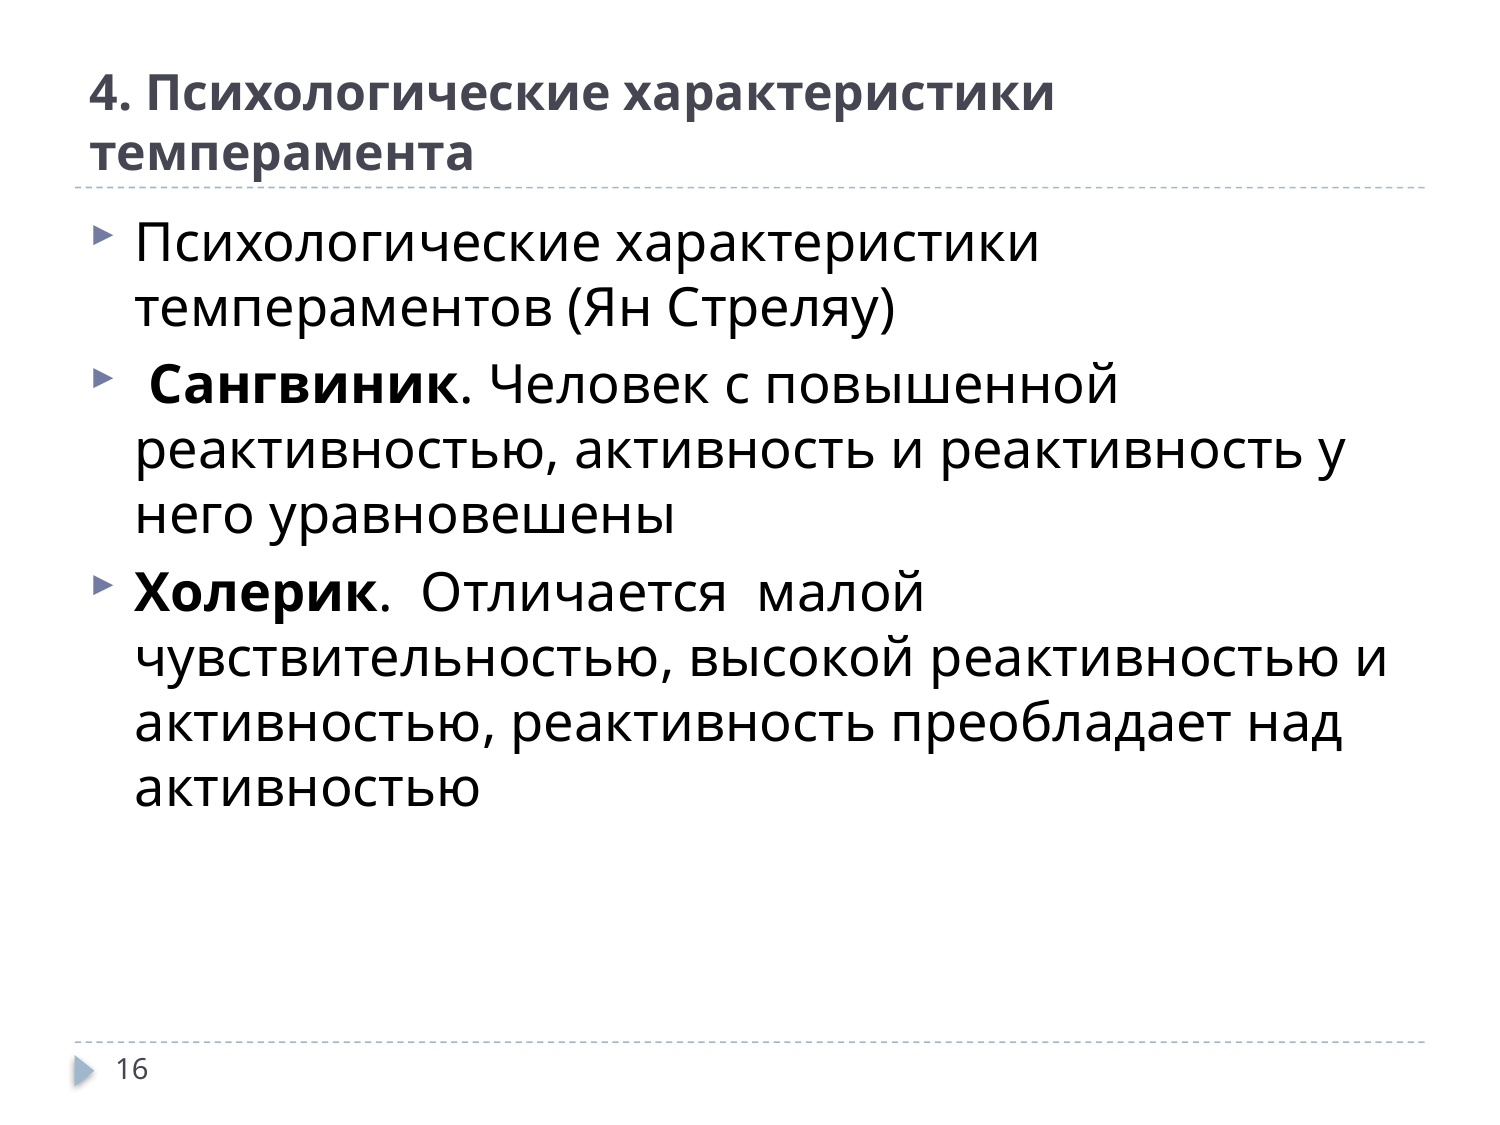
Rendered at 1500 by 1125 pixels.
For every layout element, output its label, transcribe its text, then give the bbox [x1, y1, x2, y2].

slide_number 16 [100, 1042, 426, 1103]
title 4. Психологические характеристики темперамента [75, 24, 1425, 188]
list Психологические характеристики темпераментов (Ян Стреляу) Сангвиник. Человек с повышенной реактивностью, активность и реактивность у него уравновешены Холерик. Отличается малой чувствительностью, высокой реактивностью и активностью, реактивность преобладает над активностью [75, 200, 1425, 1010]
